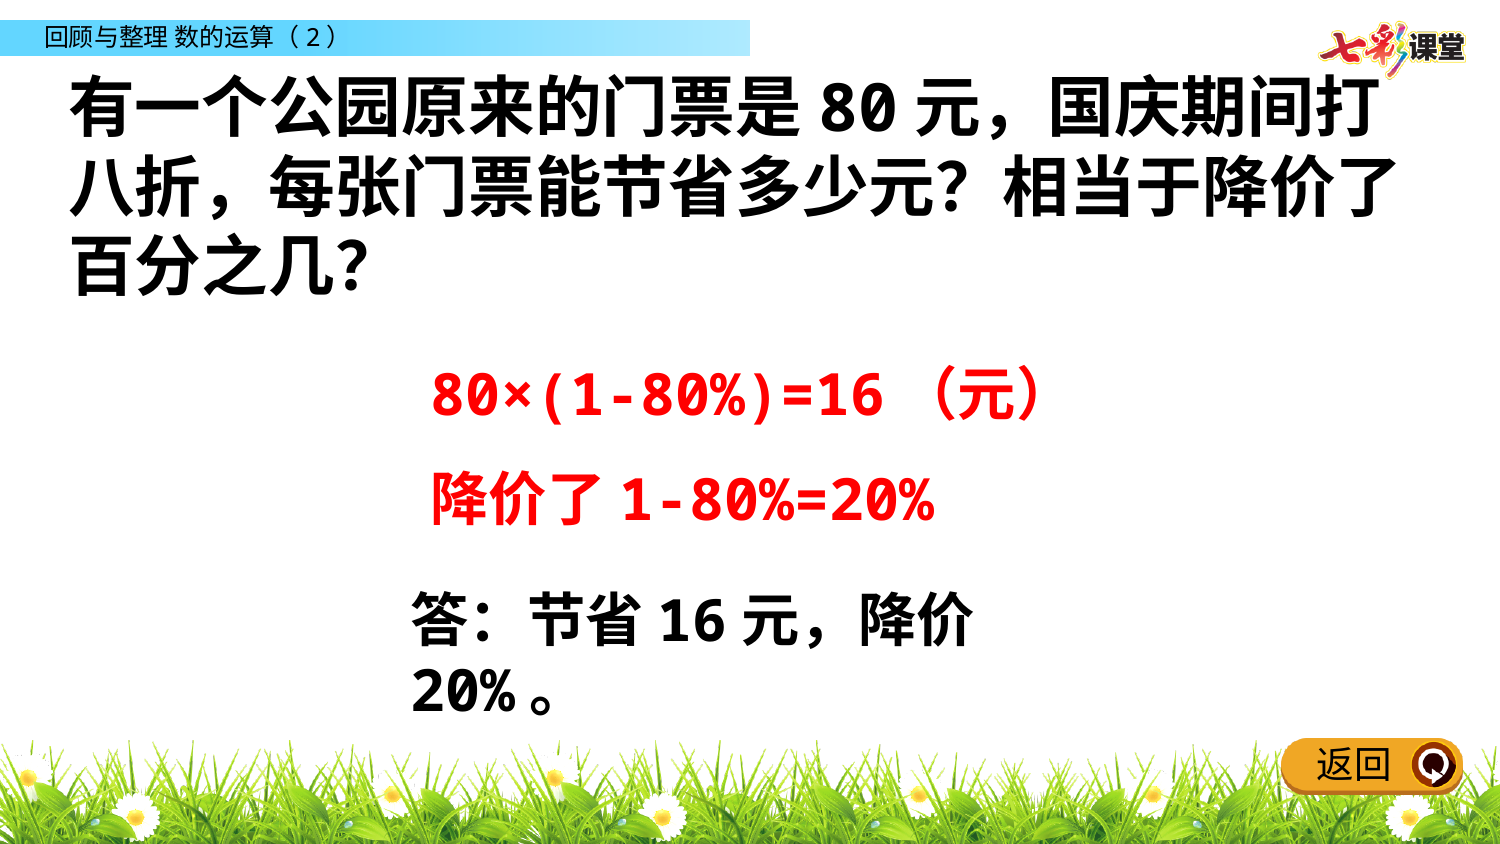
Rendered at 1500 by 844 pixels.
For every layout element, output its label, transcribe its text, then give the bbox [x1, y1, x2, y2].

picture [0, 740, 1500, 844]
text_box 有一个公园原来的门票是80元，国庆期间打八折，每张门票能节省多少元？相当于降价了百分之几？ [53, 56, 1425, 174]
picture [1316, 20, 1468, 80]
text_box 答：节省16元，降价20%。 [395, 575, 1046, 731]
text_box 80×(1-80%)=16（元） 降价了1-80%=20% [415, 315, 1090, 540]
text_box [1281, 733, 1464, 795]
